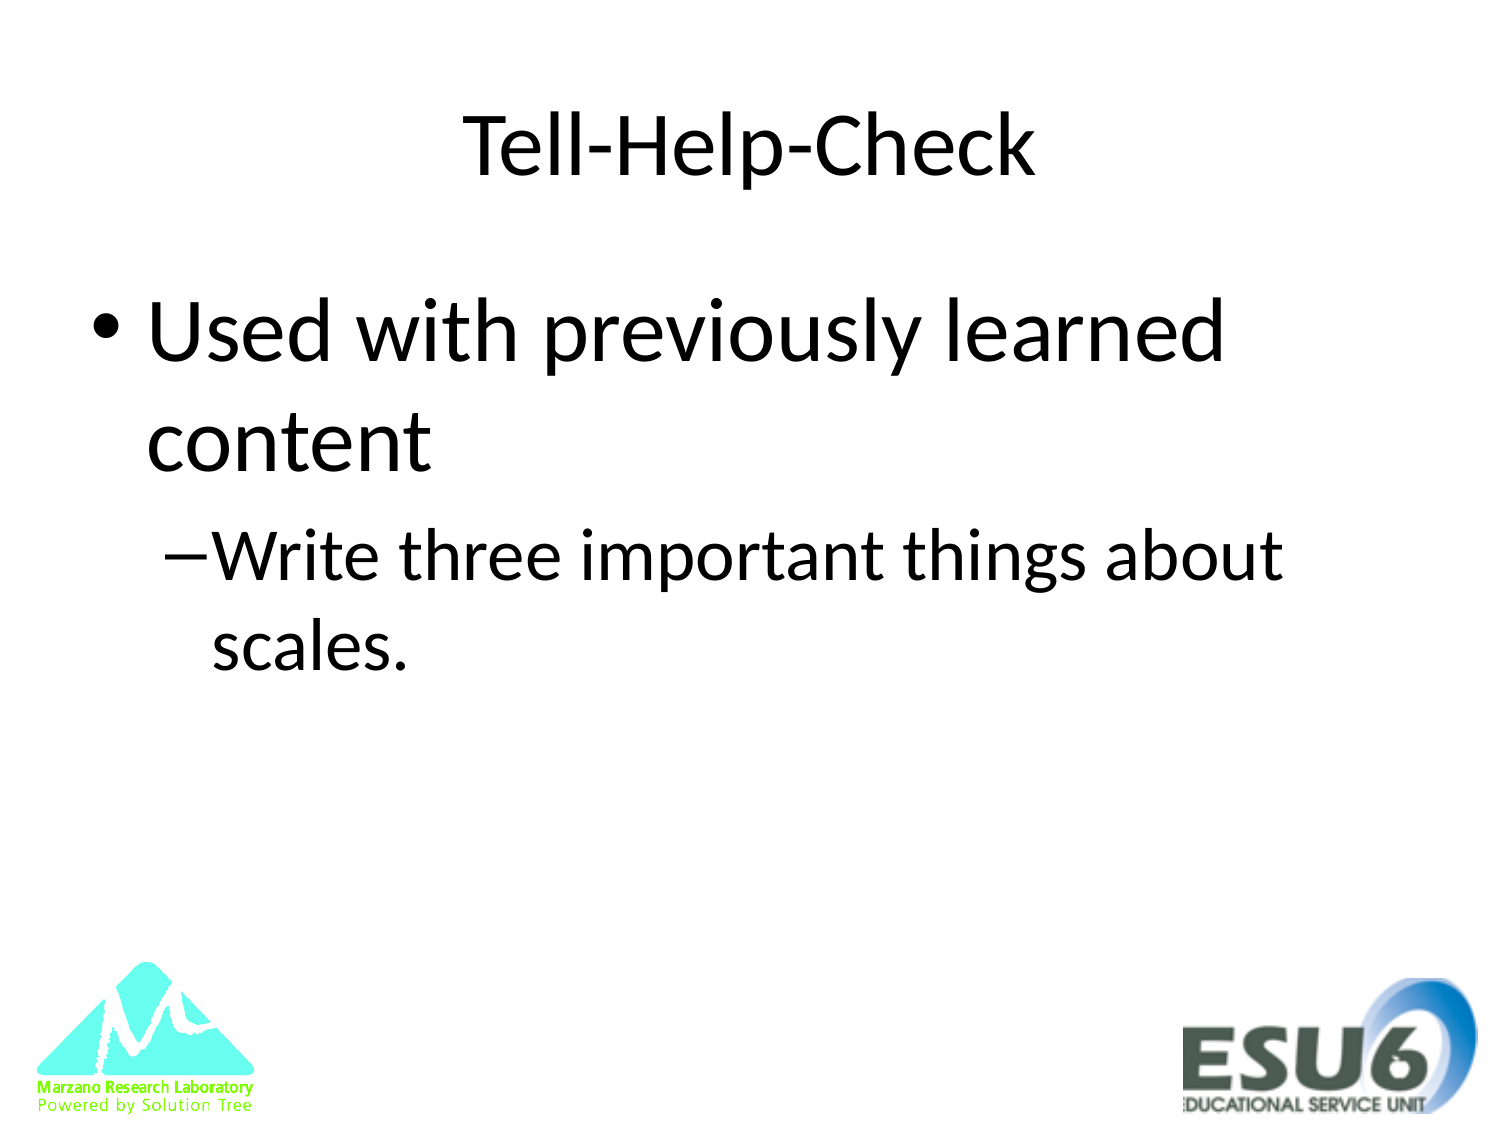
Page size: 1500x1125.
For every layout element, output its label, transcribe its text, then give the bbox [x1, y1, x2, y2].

picture [37, 962, 254, 1114]
title Tell-Help-Check [75, 45, 1425, 233]
list Used with previously learned content Write three important things about scales. [75, 262, 1425, 1005]
picture [1183, 978, 1478, 1114]
